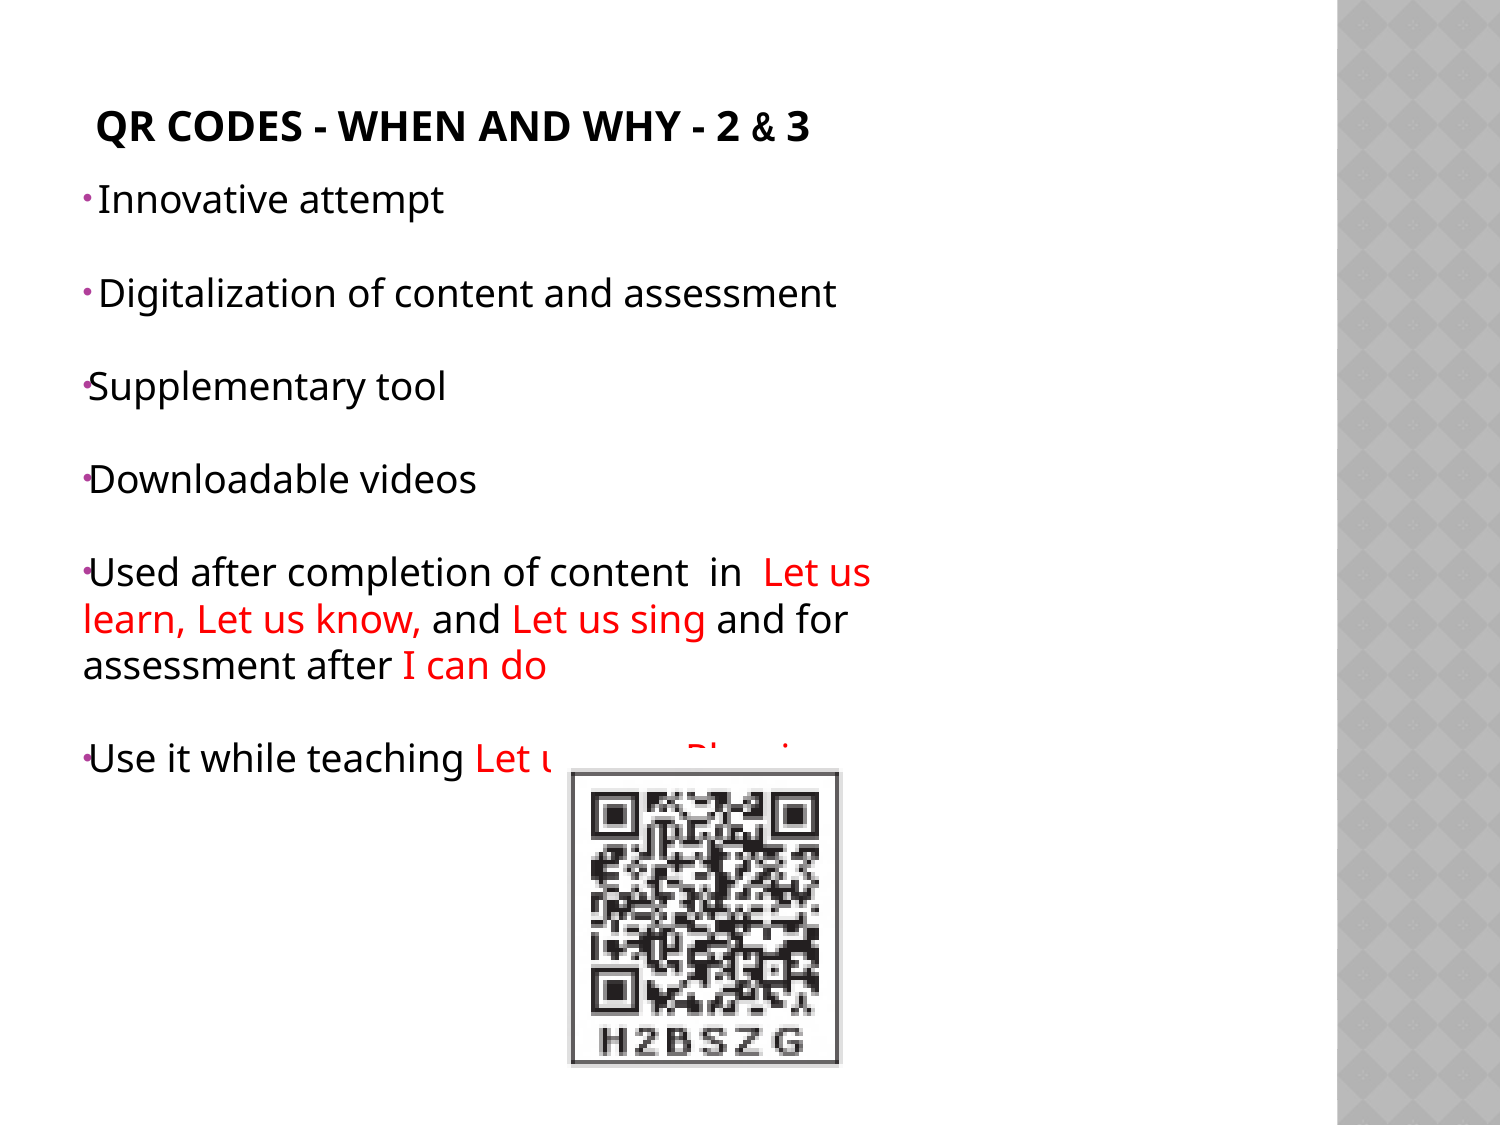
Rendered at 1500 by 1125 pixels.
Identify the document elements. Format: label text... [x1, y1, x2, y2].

list Innovative attempt Digitalization of content and assessment Supplementary tool Downloadable videos Used after completion of content in Let us learn, Let us know, and Let us sing and for assessment after I can do Use it while teaching Let us say - Phonics [75, 174, 938, 913]
title QR codes - When and Why - 2 & 3 [87, 87, 863, 150]
picture [551, 748, 863, 1077]
